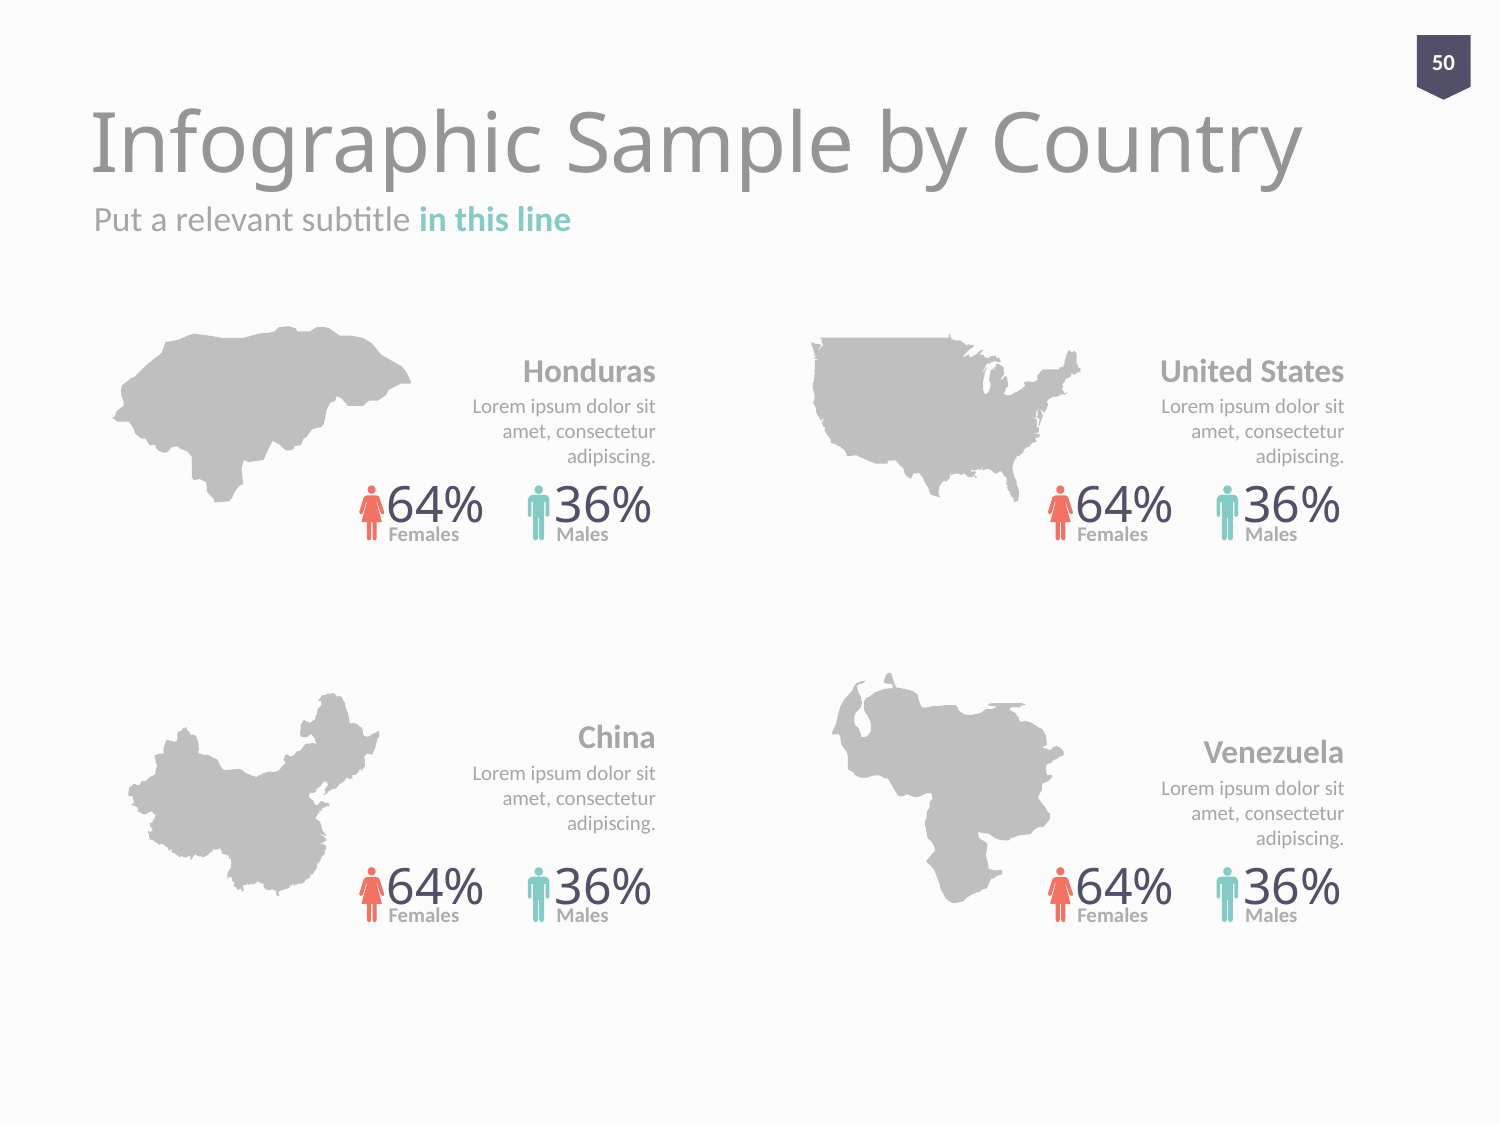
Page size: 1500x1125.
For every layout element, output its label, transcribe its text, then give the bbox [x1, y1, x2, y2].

text_box Put a relevant subtitle in this line [78, 177, 1429, 257]
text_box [1047, 464, 1365, 553]
text_box United States Lorem ipsum dolor sit amet, consectetur adipiscing. [1134, 341, 1360, 432]
text_box Venezuela Lorem ipsum dolor sit amet, consectetur adipiscing. [1134, 722, 1360, 814]
text_box [831, 672, 1064, 903]
text_box [811, 334, 1081, 502]
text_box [358, 464, 676, 553]
text_box China Lorem ipsum dolor sit amet, consectetur adipiscing. [445, 708, 671, 829]
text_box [1047, 846, 1365, 934]
text_box [112, 326, 411, 503]
text_box 50 [1414, 33, 1473, 102]
text_box [128, 693, 380, 897]
title Infographic Sample by Country [75, 45, 1425, 233]
text_box Honduras Lorem ipsum dolor sit amet, consectetur adipiscing. [445, 341, 671, 432]
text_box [358, 846, 676, 934]
